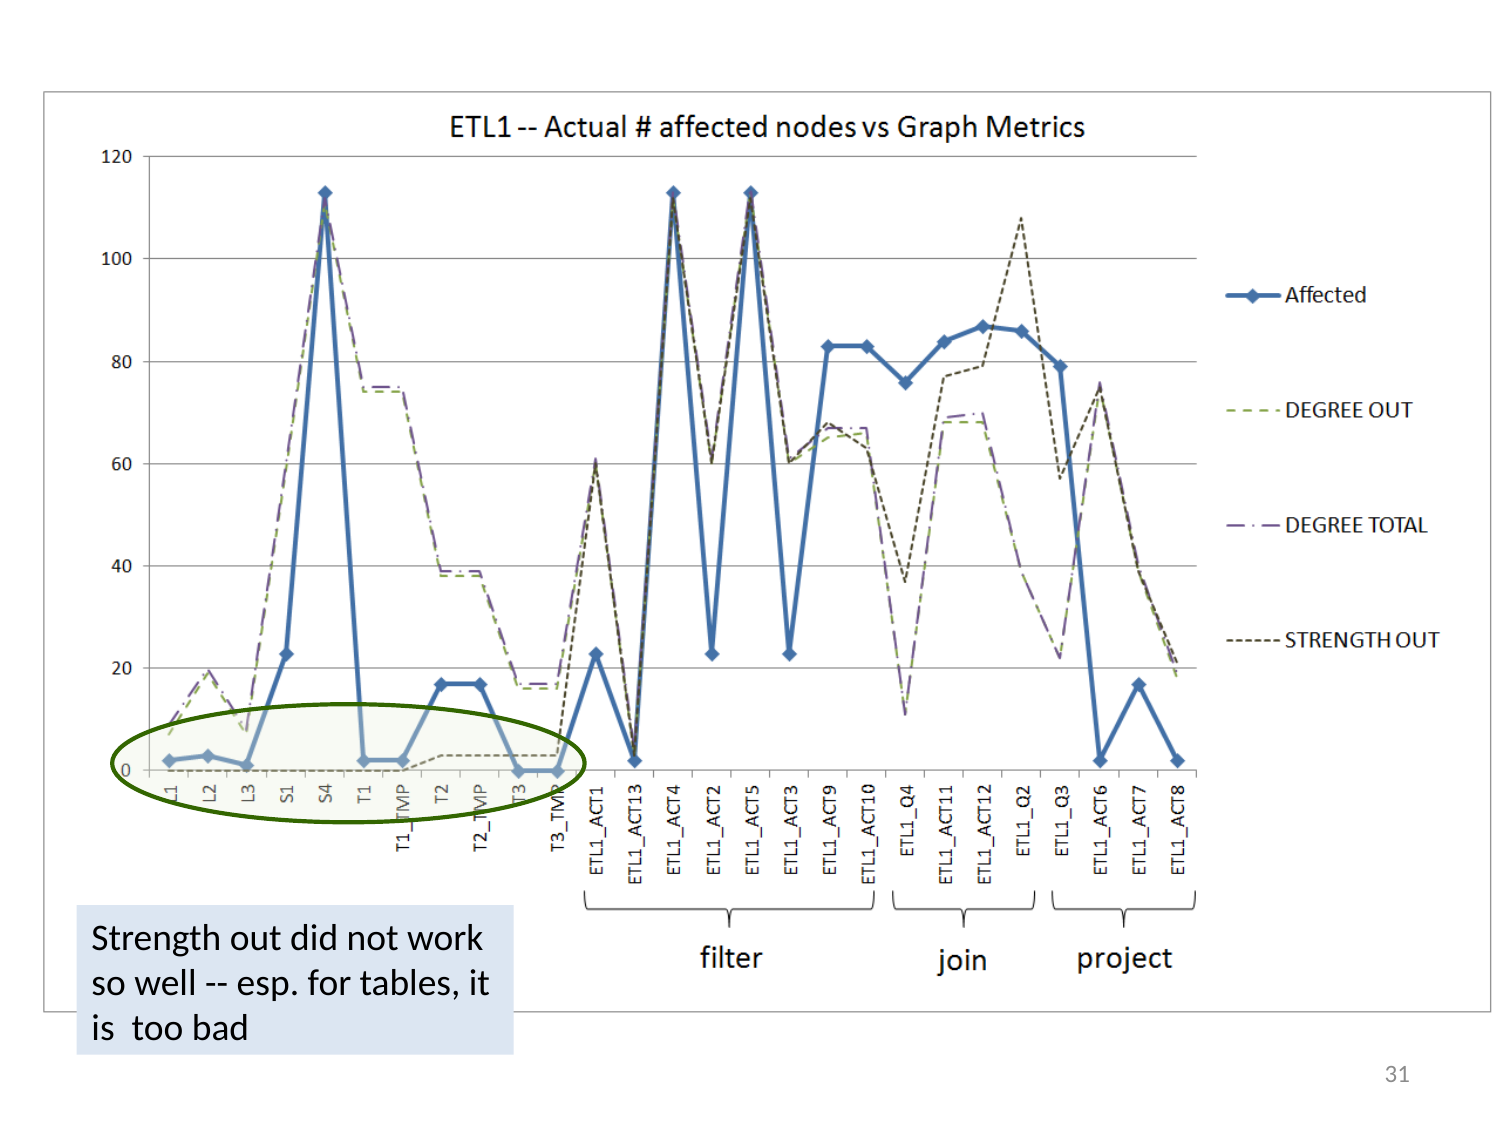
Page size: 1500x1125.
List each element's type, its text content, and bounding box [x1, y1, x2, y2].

slide_number 31 [1074, 1042, 1425, 1103]
text_box Strength out did not work so well -- esp. for tables, it is too bad [76, 1023, 514, 1055]
picture [40, 89, 1496, 1017]
